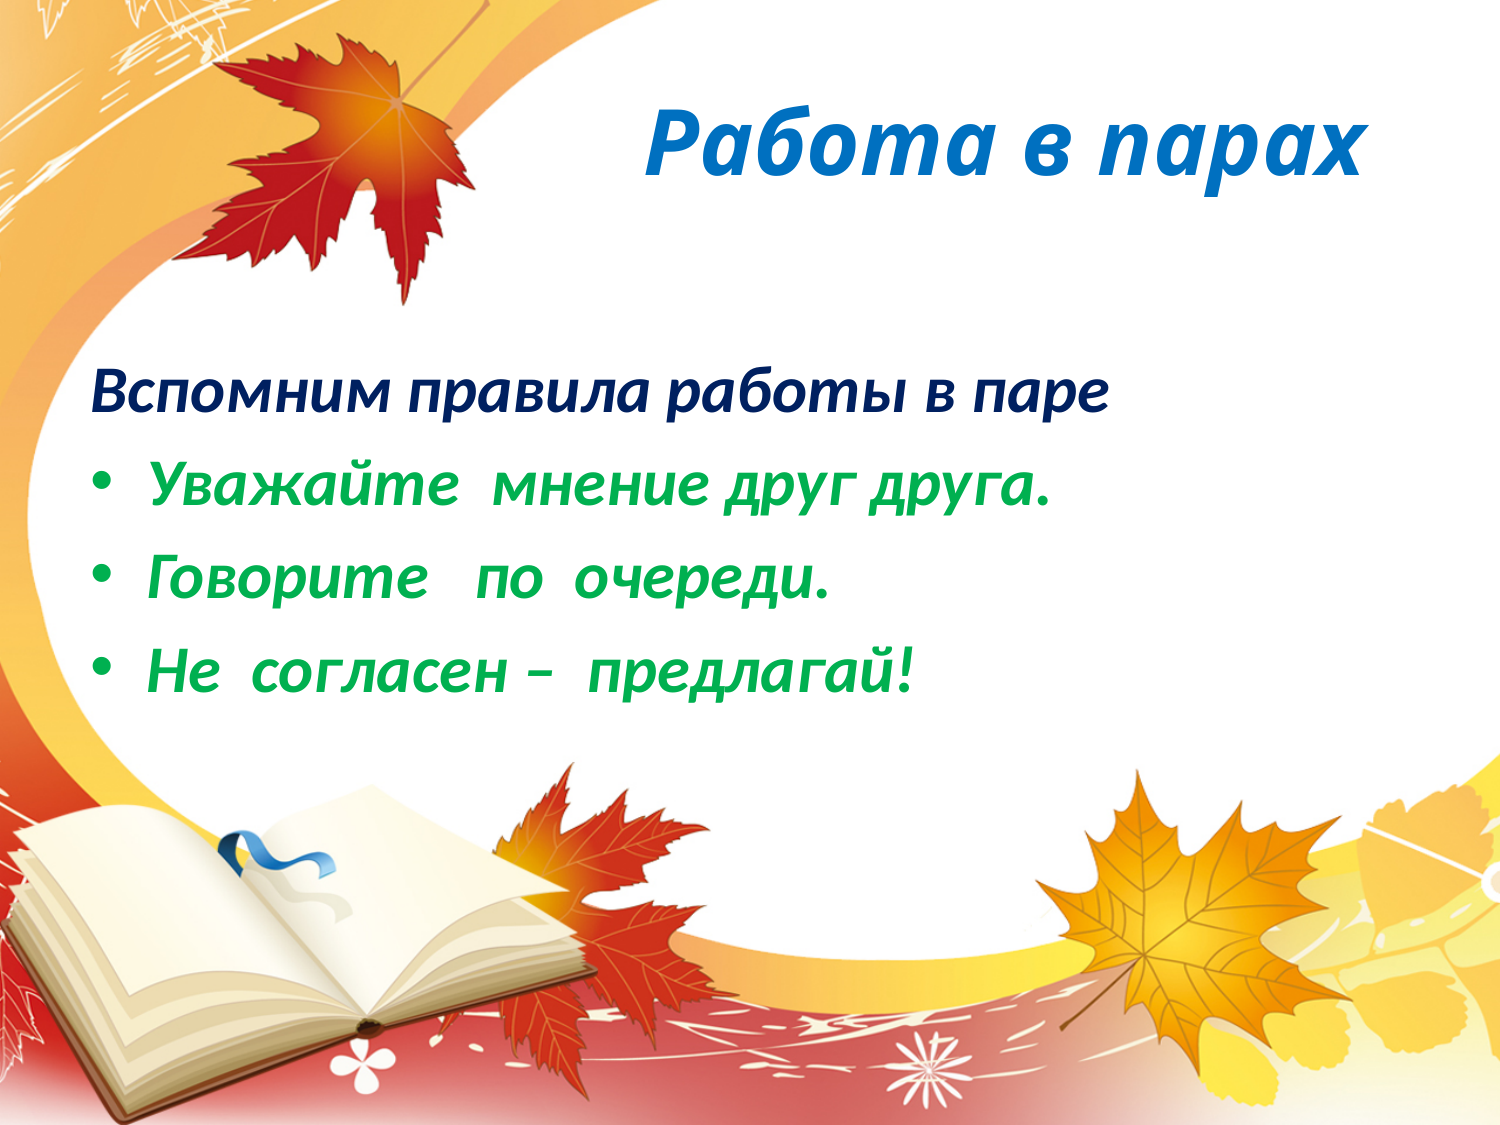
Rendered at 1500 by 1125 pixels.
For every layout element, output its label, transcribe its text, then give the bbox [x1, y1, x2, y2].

title Работа в парах [584, 45, 1425, 233]
list Вспомним правила работы в паре Уважайте мнение друг друга. Говорите по очереди. Не согласен – предлагай! [75, 338, 1425, 823]
picture [0, 0, 1500, 1125]
